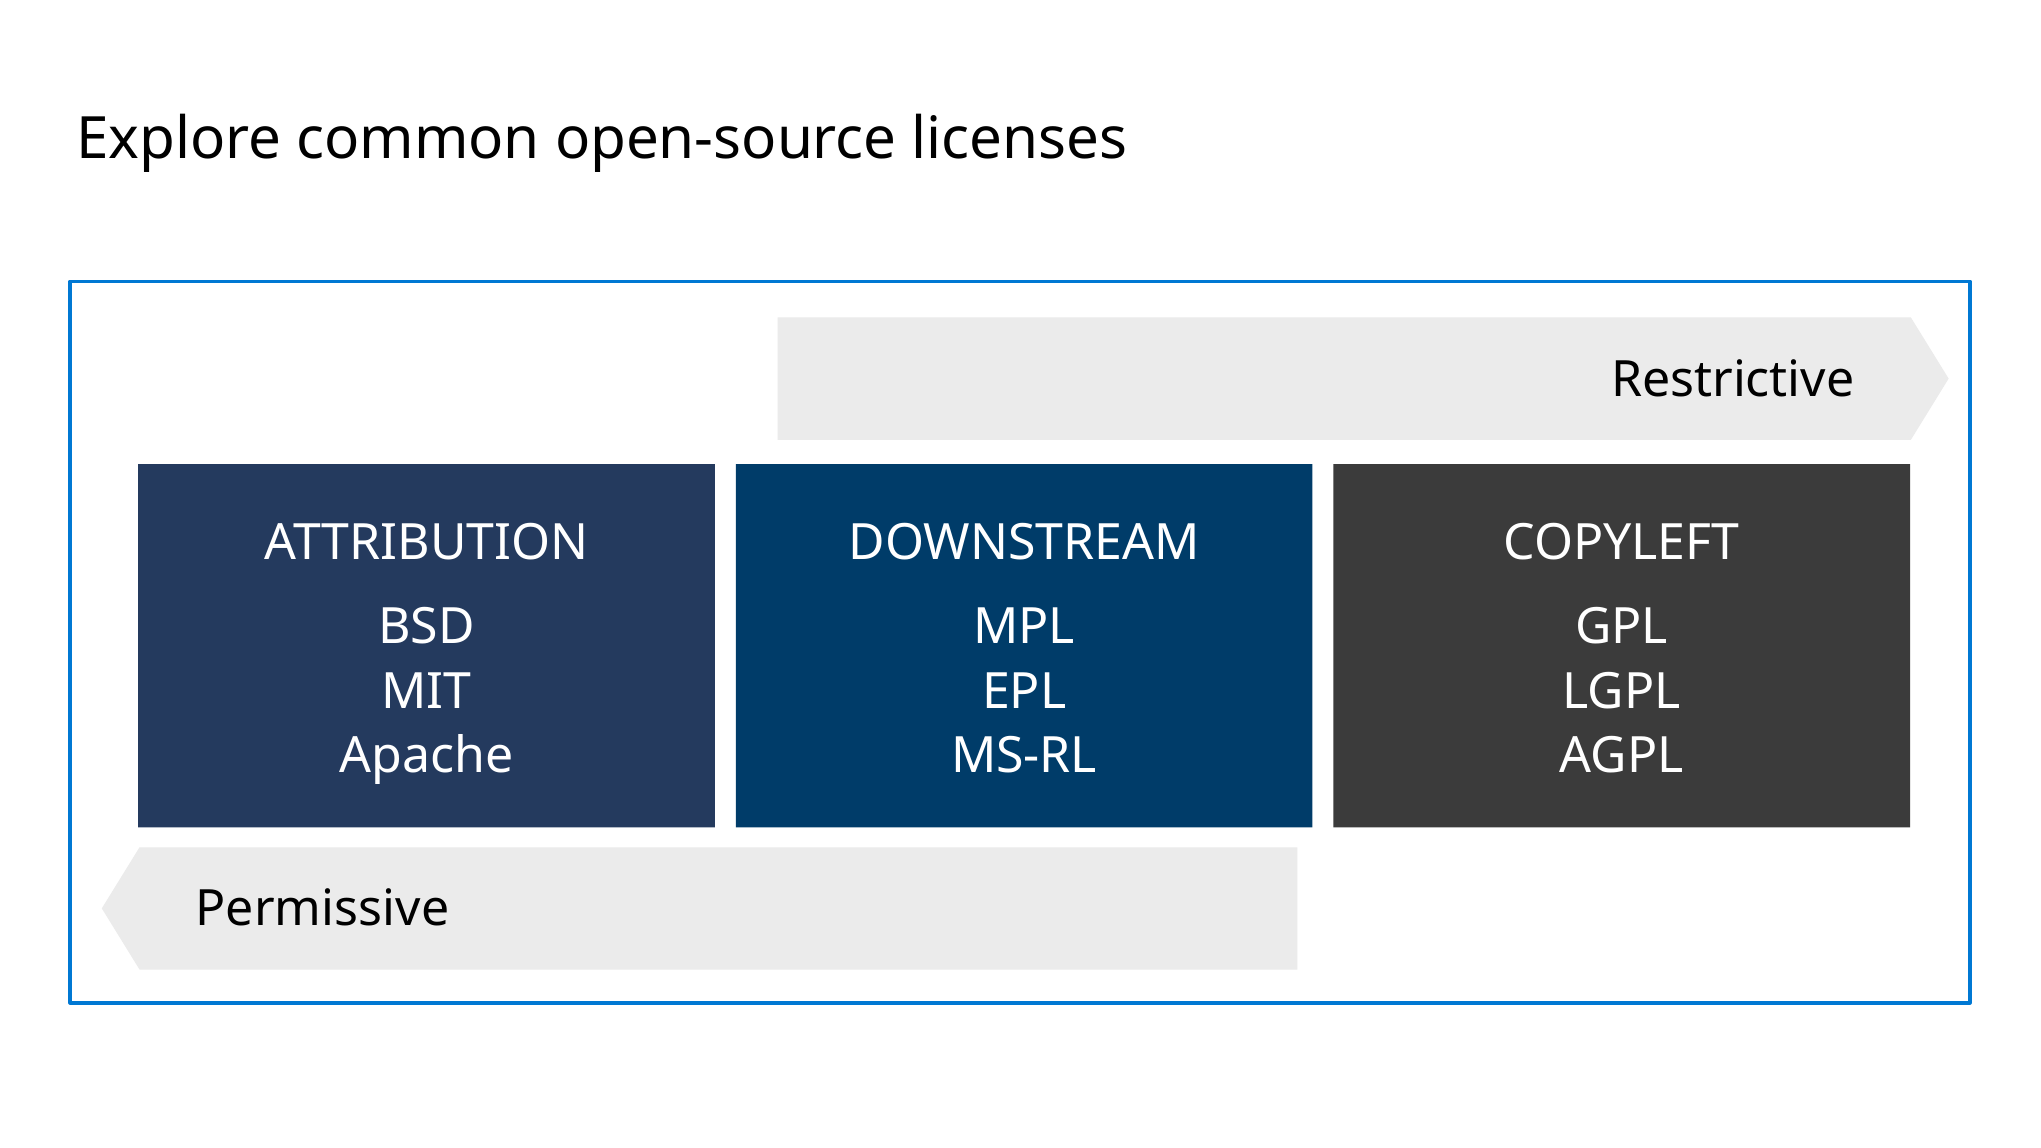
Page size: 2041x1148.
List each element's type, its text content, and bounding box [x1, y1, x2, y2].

text_box [69, 280, 1971, 1004]
title Explore common open-source licenses [76, 103, 1969, 172]
text_box ATTRIBUTION BSD MIT Apache [137, 463, 716, 828]
text_box Restrictive [777, 317, 1949, 440]
text_box COPYLEFT GPL LGPL AGPL [1332, 463, 1911, 829]
text_box DOWNSTREAM MPL EPL MS-RL [734, 463, 1314, 829]
text_box Permissive [101, 847, 1298, 970]
